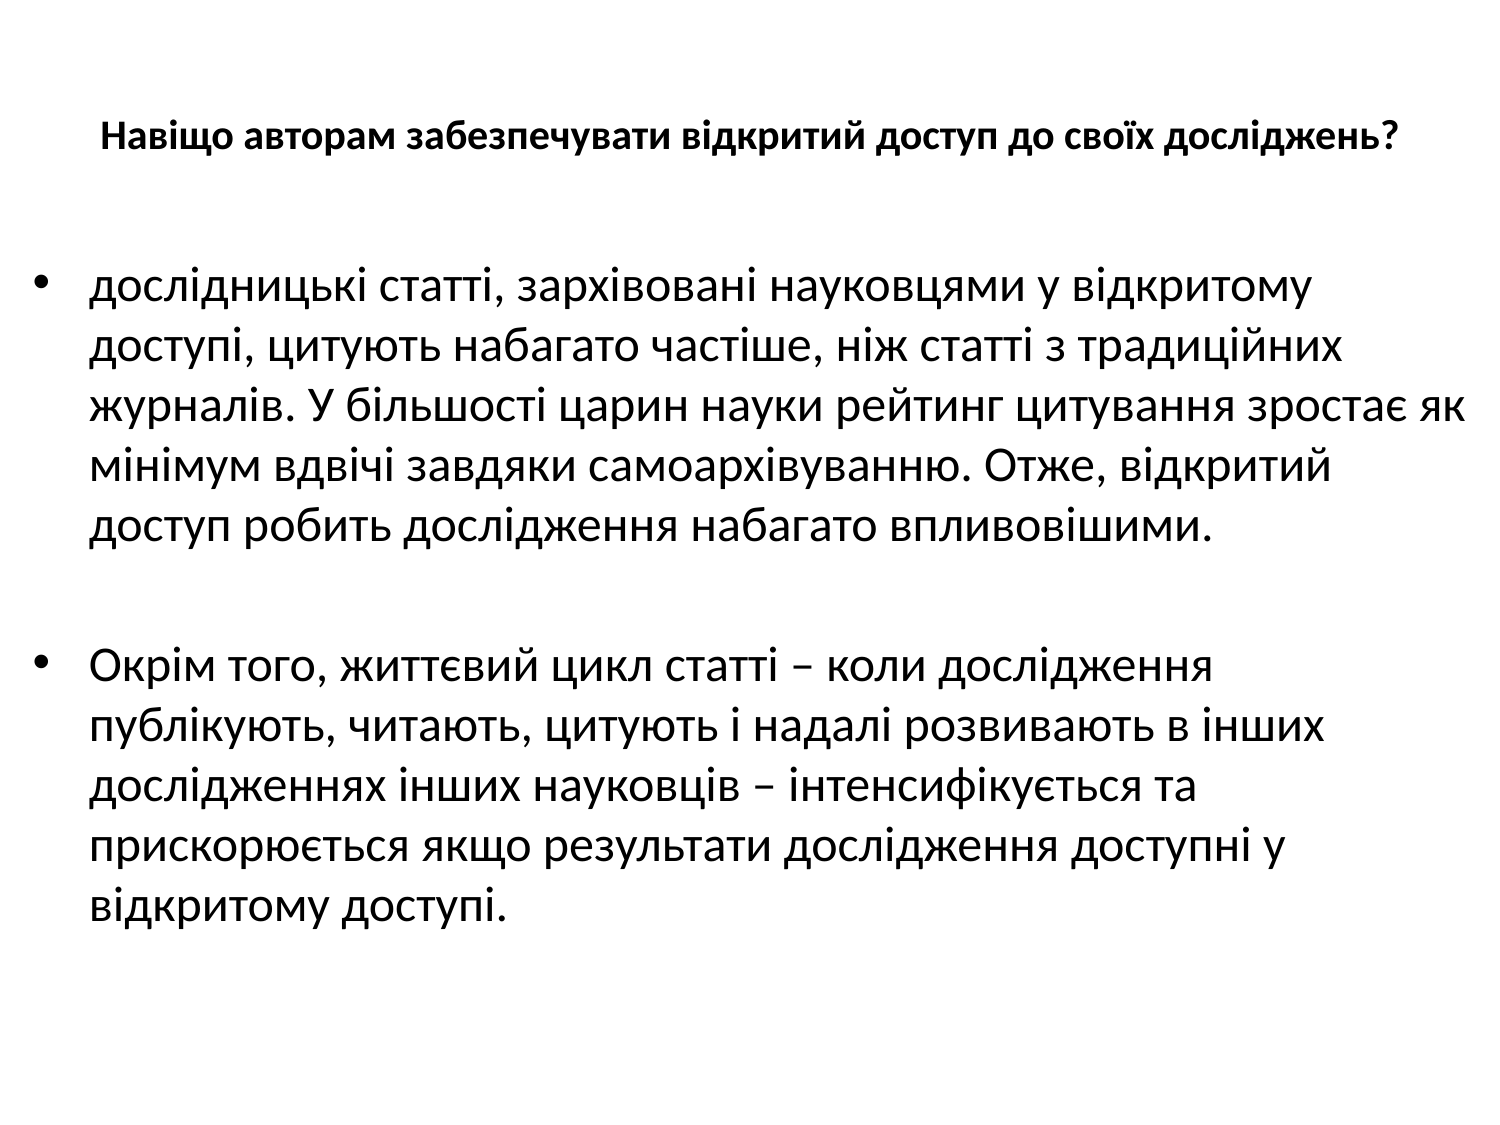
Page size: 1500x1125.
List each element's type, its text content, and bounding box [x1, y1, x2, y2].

list дослідницькі статті, зархівовані науковцями у відкритому доступі, цитують набагато частіше, ніж статті з традиційних журналів. У більшості царин науки рейтинг цитування зростає як мінімум вдвічі завдяки самоархівуванню. Отже, відкритий доступ робить дослідження набагато впливовішими. Окрім того, життєвий цикл статті – коли дослідження публікують, читають, цитують і надалі розвивають в інших дослідженнях інших науковців – інтенсифікується та прискорюється якщо результати дослідження доступні у відкритому доступі. [17, 243, 1483, 1106]
title Навіщо авторам забезпечувати відкритий доступ до своїх досліджень? [75, 45, 1425, 233]
